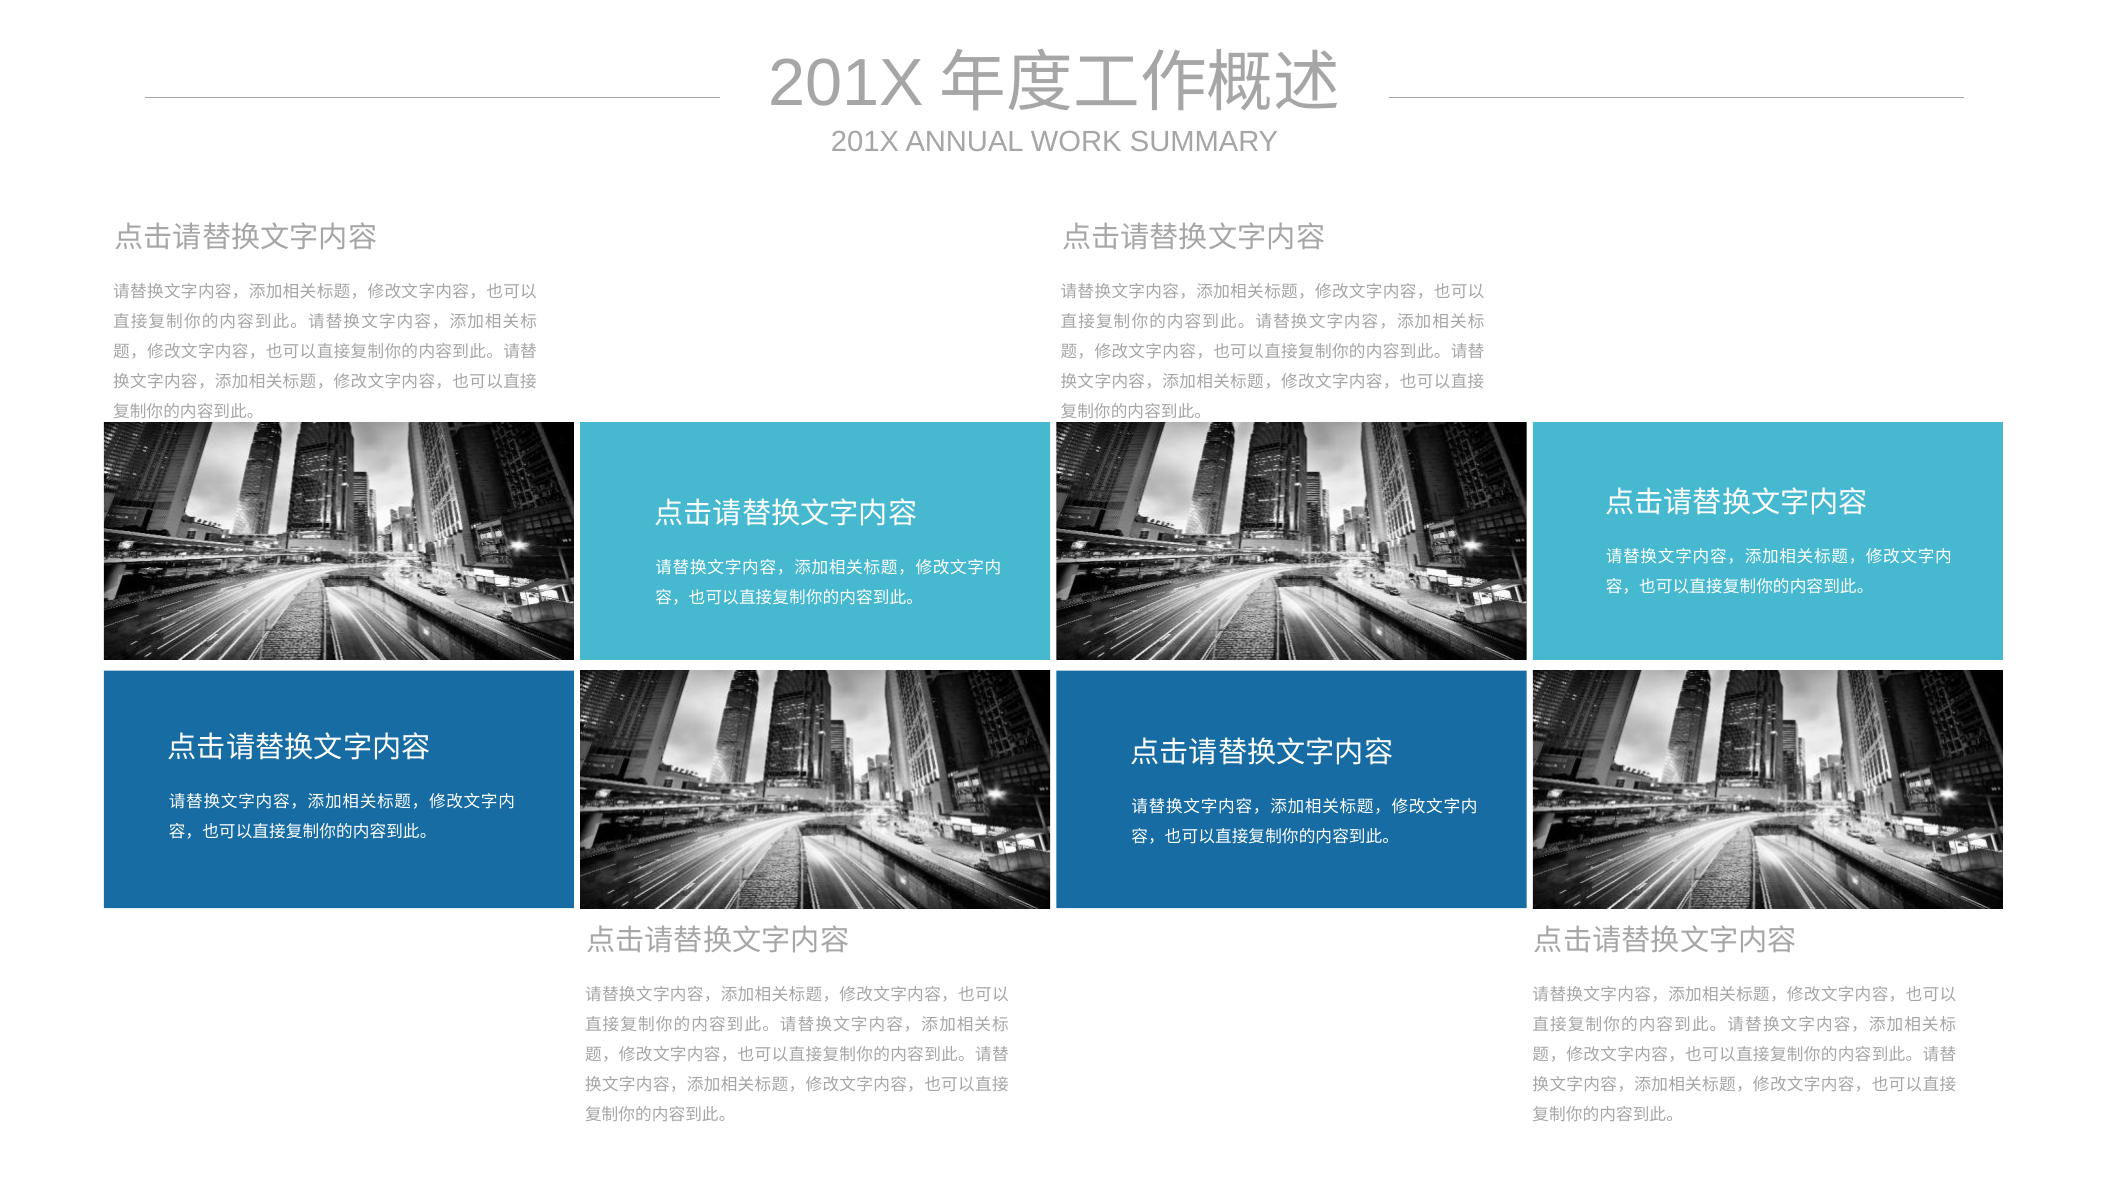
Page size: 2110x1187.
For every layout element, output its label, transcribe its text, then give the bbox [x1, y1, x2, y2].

text_box 点击请替换文字内容 [586, 921, 894, 957]
text_box [103, 422, 574, 660]
text_box 请替换文字内容，添加相关标题，修改文字内容，也可以直接复制你的内容到此。请替换文字内容，添加相关标题，修改文字内容，也可以直接复制你的内容到此。请替换文字内容，添加相关标题，修改文字内容，也可以直接复制你的内容到此。 [1060, 270, 1486, 421]
text_box 201X年度工作概述 [730, 38, 1379, 96]
text_box 请替换文字内容，添加相关标题，修改文字内容，也可以直接复制你的内容到此。 [168, 781, 516, 841]
text_box [580, 422, 1051, 660]
text_box [1056, 670, 1527, 909]
text_box 201X ANNUAL WORK SUMMARY [824, 122, 1285, 158]
text_box 点击请替换文字内容 [1604, 483, 1873, 519]
text_box [1056, 422, 1527, 660]
text_box 点击请替换文字内容 [1062, 218, 1370, 254]
text_box 请替换文字内容，添加相关标题，修改文字内容，也可以直接复制你的内容到此。请替换文字内容，添加相关标题，修改文字内容，也可以直接复制你的内容到此。请替换文字内容，添加相关标题，修改文字内容，也可以直接复制你的内容到此。 [585, 974, 1010, 1124]
text_box 201X年度工作概述 [730, 98, 1379, 119]
text_box 点击请替换文字内容 [1533, 921, 1842, 957]
text_box [1532, 422, 2003, 660]
text_box 点击请替换文字内容 [1130, 732, 1399, 769]
text_box 请替换文字内容，添加相关标题，修改文字内容，也可以直接复制你的内容到此。请替换文字内容，添加相关标题，修改文字内容，也可以直接复制你的内容到此。请替换文字内容，添加相关标题，修改文字内容，也可以直接复制你的内容到此。 [1532, 974, 1958, 1124]
text_box 请替换文字内容，添加相关标题，修改文字内容，也可以直接复制你的内容到此。 [1131, 785, 1479, 846]
text_box 请替换文字内容，添加相关标题，修改文字内容，也可以直接复制你的内容到此。 [1605, 536, 1953, 597]
text_box 请替换文字内容，添加相关标题，修改文字内容，也可以直接复制你的内容到此。请替换文字内容，添加相关标题，修改文字内容，也可以直接复制你的内容到此。请替换文字内容，添加相关标题，修改文字内容，也可以直接复制你的内容到此。 [113, 270, 538, 421]
text_box [103, 670, 574, 909]
text_box 请替换文字内容，添加相关标题，修改文字内容，也可以直接复制你的内容到此。 [655, 546, 1002, 607]
text_box [1532, 670, 2003, 909]
text_box 点击请替换文字内容 [654, 494, 923, 530]
text_box [580, 670, 1051, 909]
text_box 点击请替换文字内容 [167, 728, 436, 764]
text_box 点击请替换文字内容 [114, 218, 423, 254]
